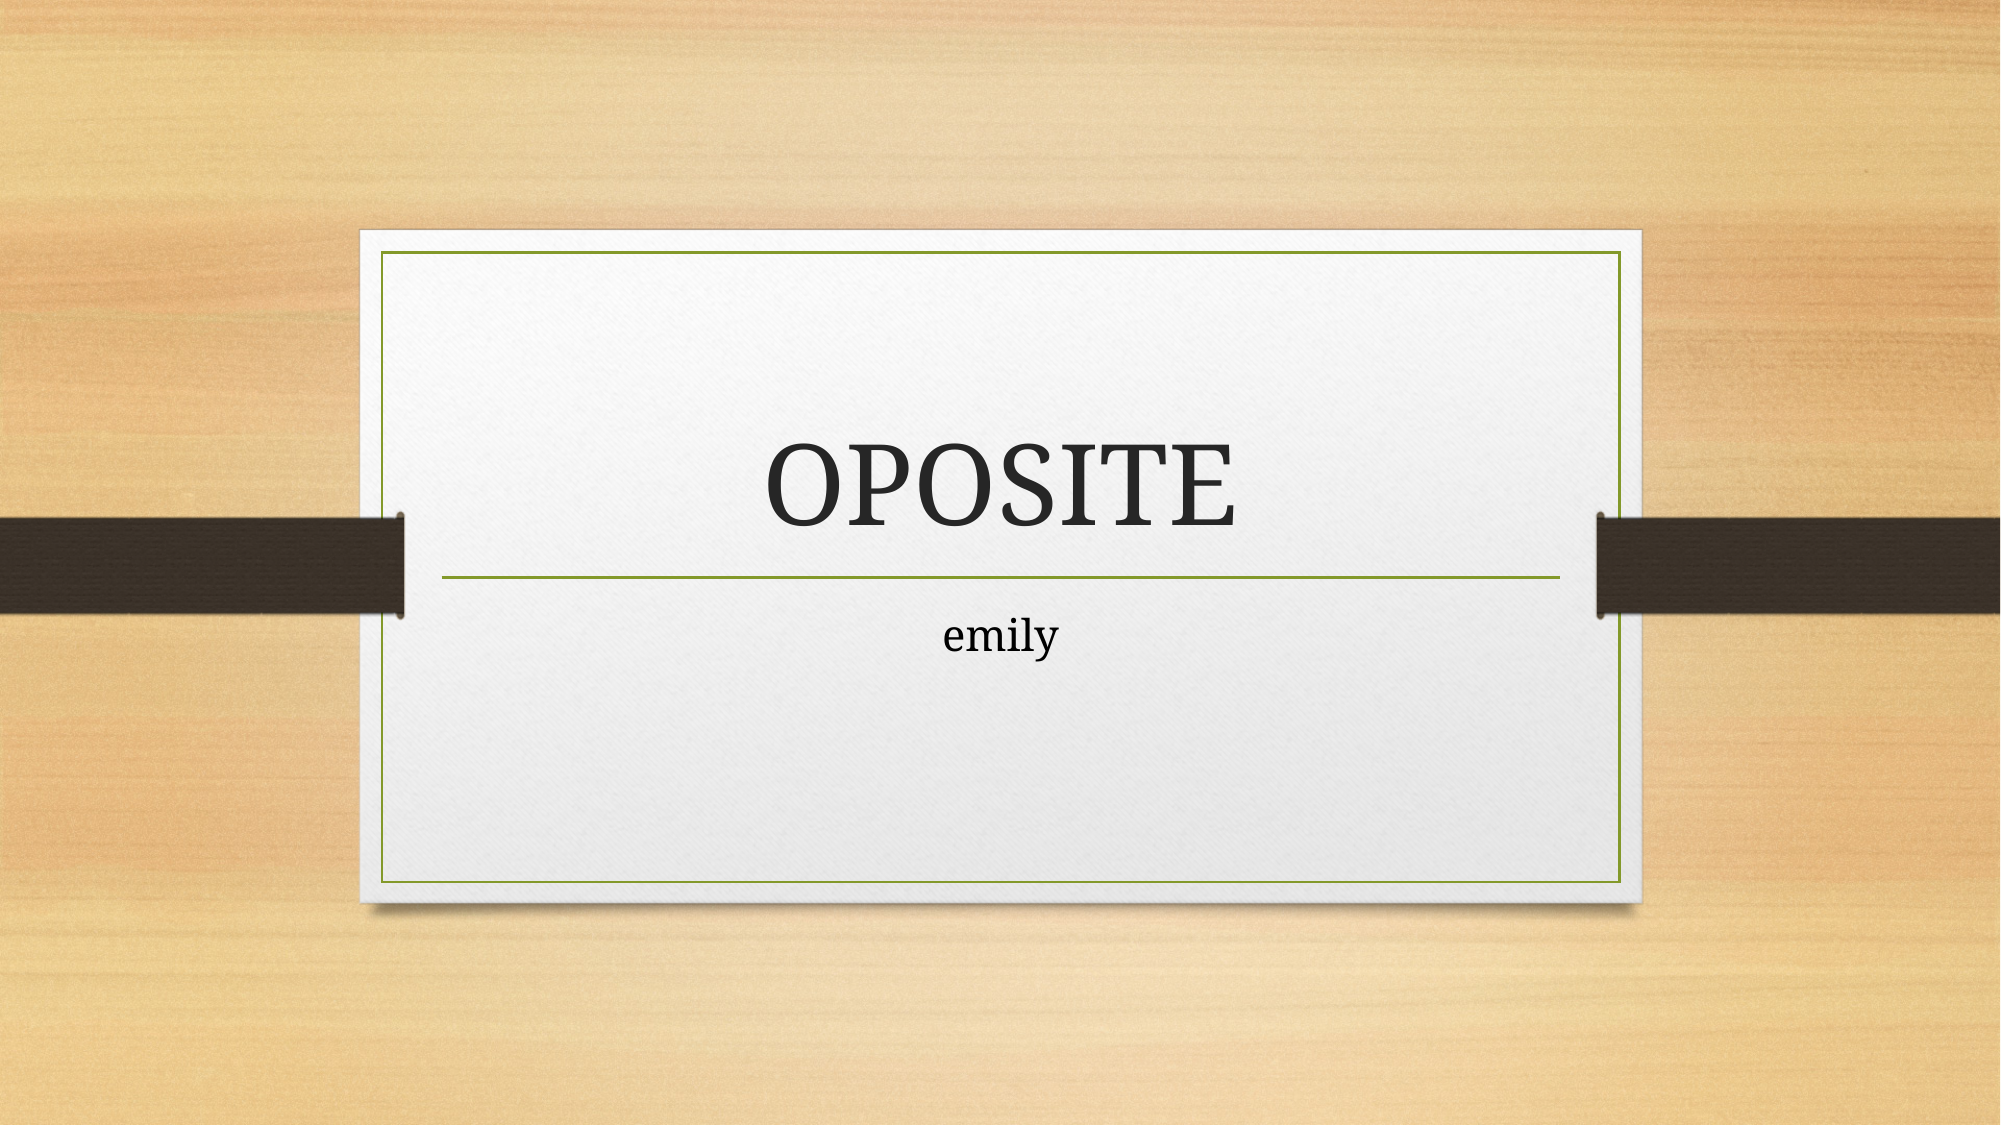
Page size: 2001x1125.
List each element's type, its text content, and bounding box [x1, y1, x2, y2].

title OPOSITE [441, 306, 1560, 556]
picture [0, 0, 2001, 1125]
subtitle emily [441, 600, 1560, 817]
